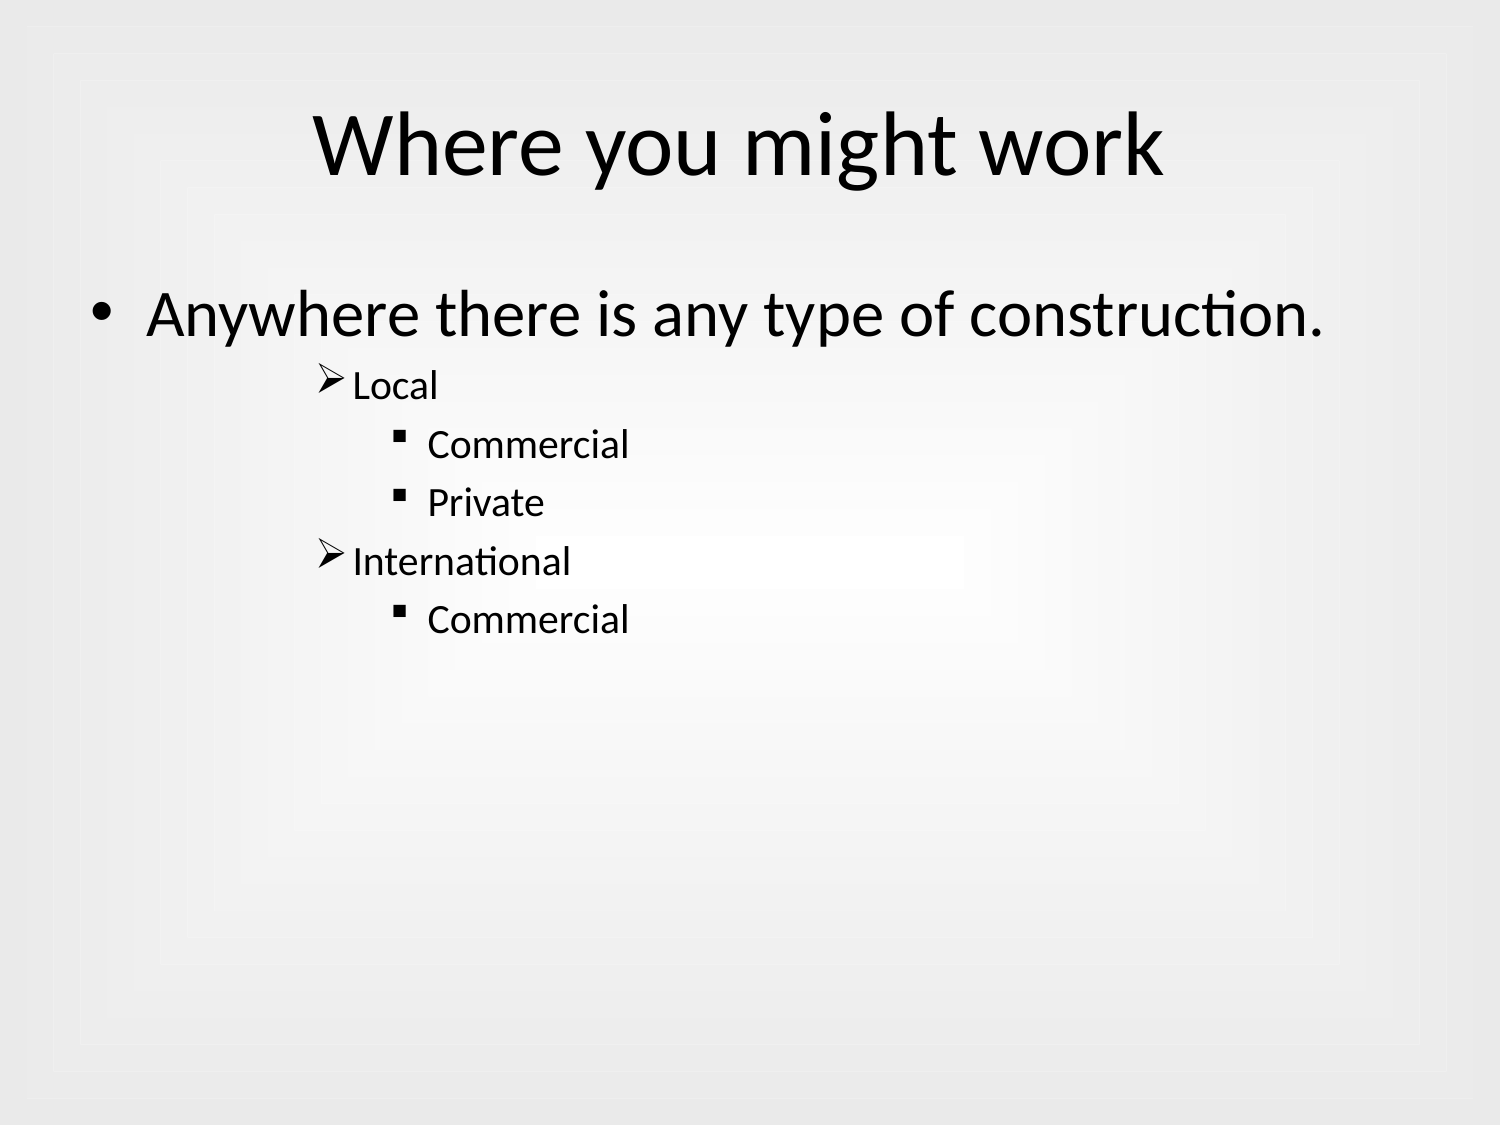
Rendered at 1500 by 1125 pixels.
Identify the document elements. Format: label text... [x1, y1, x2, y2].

title Where you might work [75, 45, 1425, 233]
list Anywhere there is any type of construction. Local Commercial Private International Commercial [75, 262, 1425, 1005]
